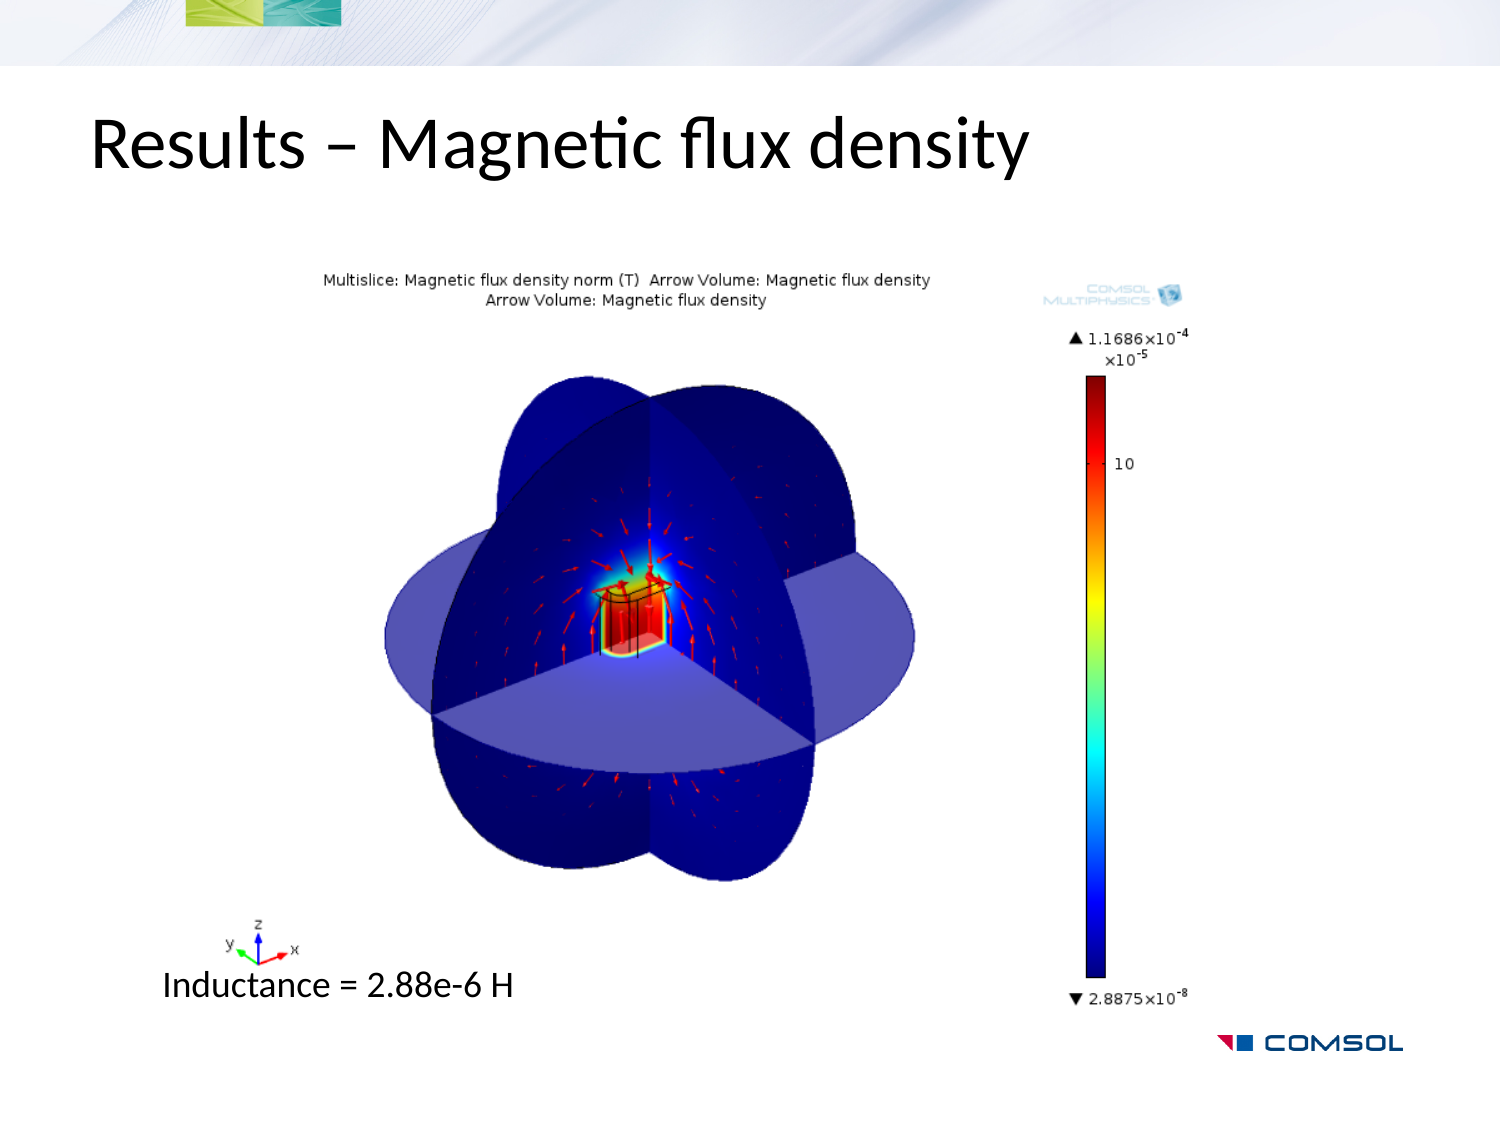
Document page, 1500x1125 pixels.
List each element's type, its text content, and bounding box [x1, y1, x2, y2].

title Results – Magnetic flux density [75, 45, 1425, 233]
text_box Inductance = 2.88e-6 H [147, 952, 201, 1012]
picture [0, 0, 1500, 1125]
